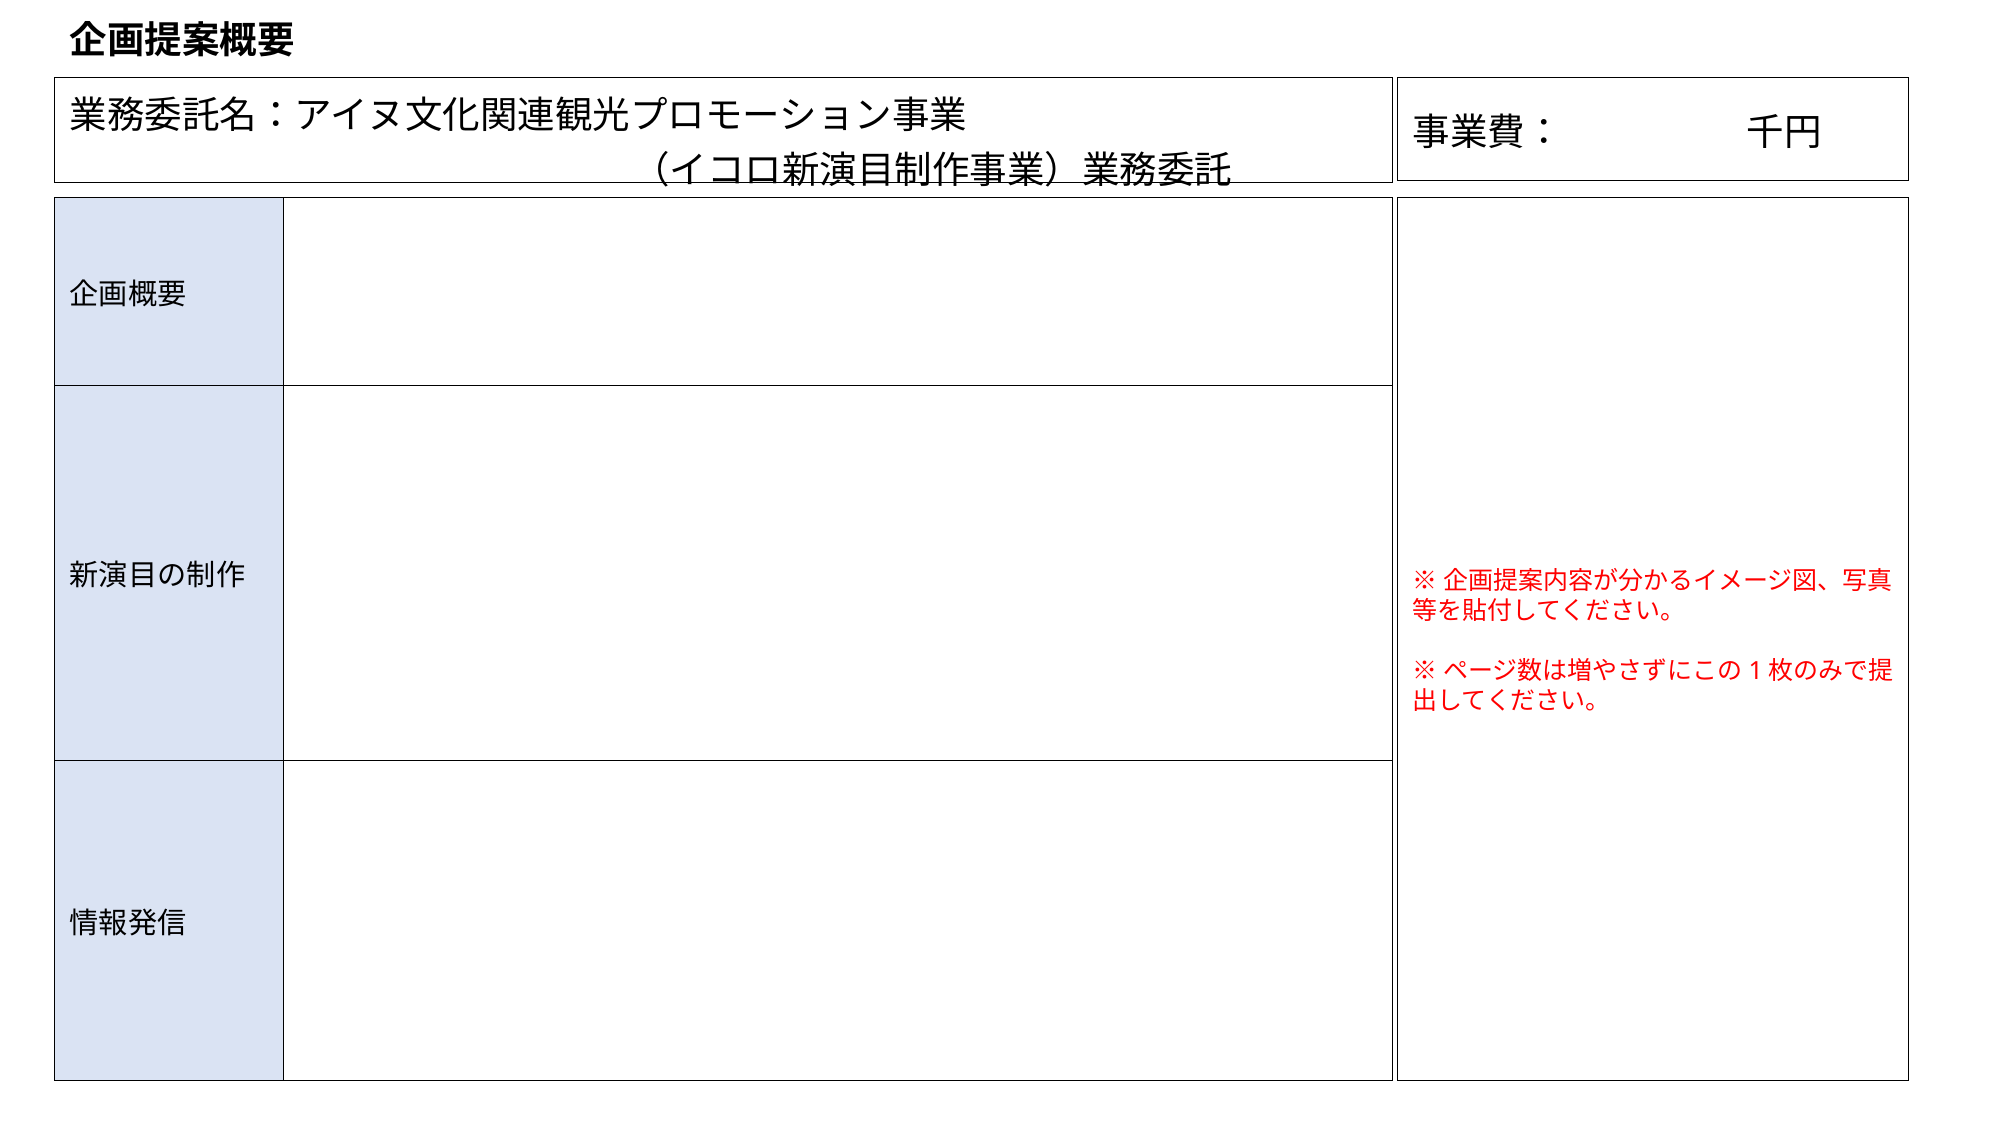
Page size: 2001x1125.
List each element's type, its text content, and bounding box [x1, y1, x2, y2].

table_cell [284, 386, 1392, 760]
table_cell 新演目の制作 [55, 386, 283, 760]
table_header [284, 198, 1392, 385]
table_cell [284, 761, 1392, 1080]
text_box 企画提案概要 [54, 8, 319, 69]
table_header 業務委託名：アイヌ文化関連観光プロモーション事業 （イコロ新演目制作事業）業務委託 [55, 78, 1392, 182]
table_header 企画概要 [55, 198, 283, 385]
table_header 事業費： 千円 [1398, 78, 1908, 180]
table_cell 情報発信 [55, 761, 283, 1080]
text_box ※企画提案内容が分かるイメージ図、写真等を貼付してください。 ※ページ数は増やさずにこの1枚のみで提出してください。 [1397, 197, 1910, 1082]
